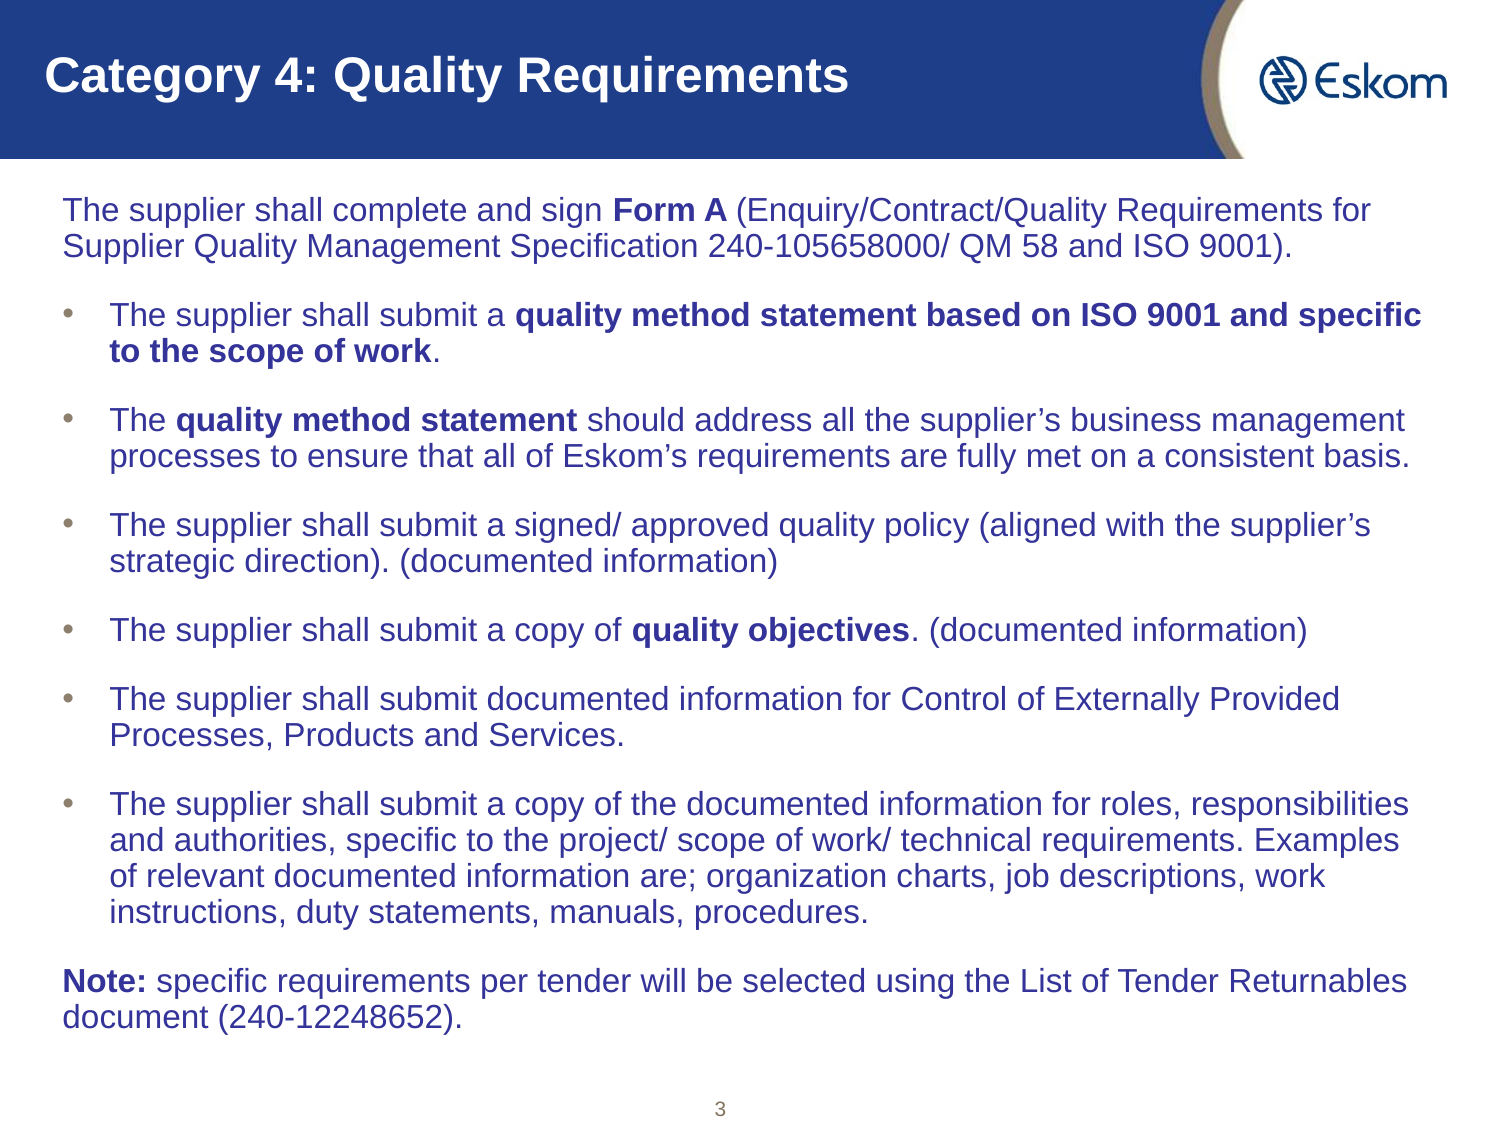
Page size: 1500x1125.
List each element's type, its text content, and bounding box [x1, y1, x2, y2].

picture [0, 0, 1246, 159]
list The supplier shall complete and sign Form A (Enquiry/Contract/Quality Requirements for Supplier Quality Management Specification 240-105658000/ QM 58 and ISO 9001). The supplier shall submit a quality method statement based on ISO 9001 and specific to the scope of work. The quality method statement should address all the supplier’s business management processes to ensure that all of Eskom’s requirements are fully met on a consistent basis. The supplier shall submit a signed/ approved quality policy (aligned with the supplier’s strategic direction). (documented information) The supplier shall submit a copy of quality objectives. (documented information) The supplier shall submit documented information for Control of Externally Provided Processes, Products and Services. The supplier shall submit a copy of the documented information for roles, responsibilities and authorities, specific to the project/ scope of work/ technical requirements. Examples of relevant documented information are; organization charts, job descriptions, work instructions, duty statements, manuals, procedures. Note: specific requirements per tender will be selected using the List of Tender Returnables document (240-12248652). [47, 184, 1448, 1102]
picture [1257, 55, 1450, 105]
slide_number 3 [643, 1102, 798, 1125]
title Category 4: Quality Requirements [29, 23, 1187, 130]
